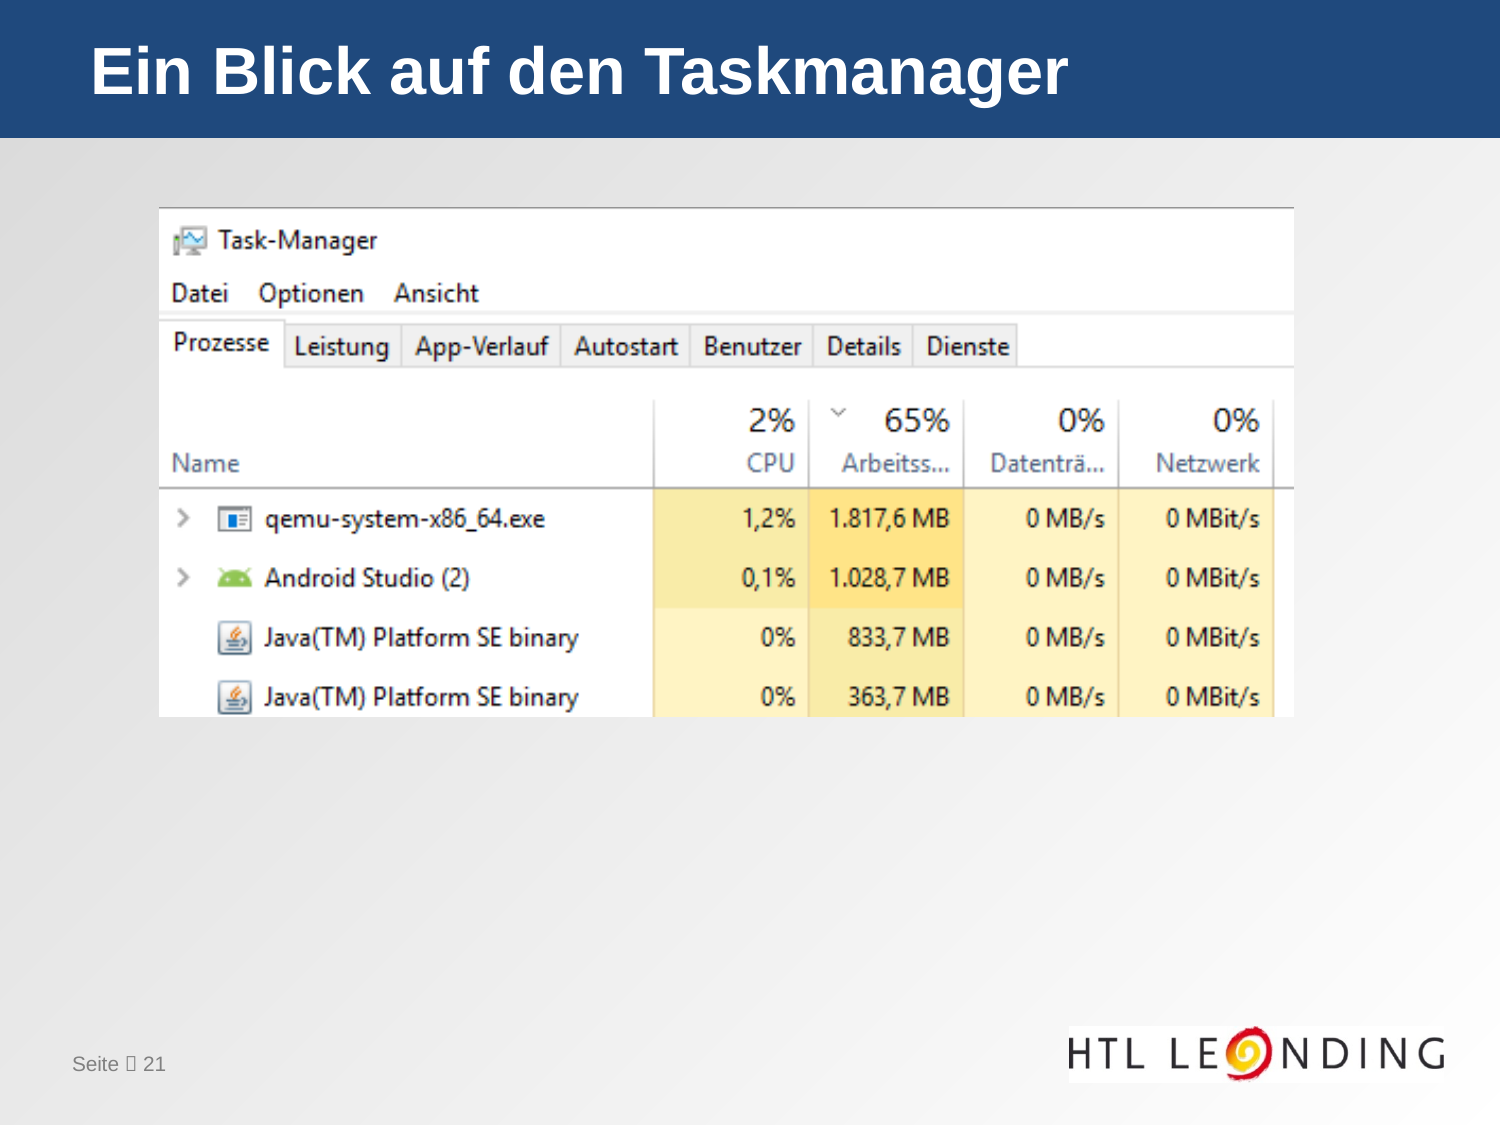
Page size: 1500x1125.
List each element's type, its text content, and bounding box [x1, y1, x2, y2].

picture [159, 207, 1294, 717]
title Ein Blick auf den Taskmanager [75, 20, 1425, 208]
picture [1069, 1026, 1444, 1083]
